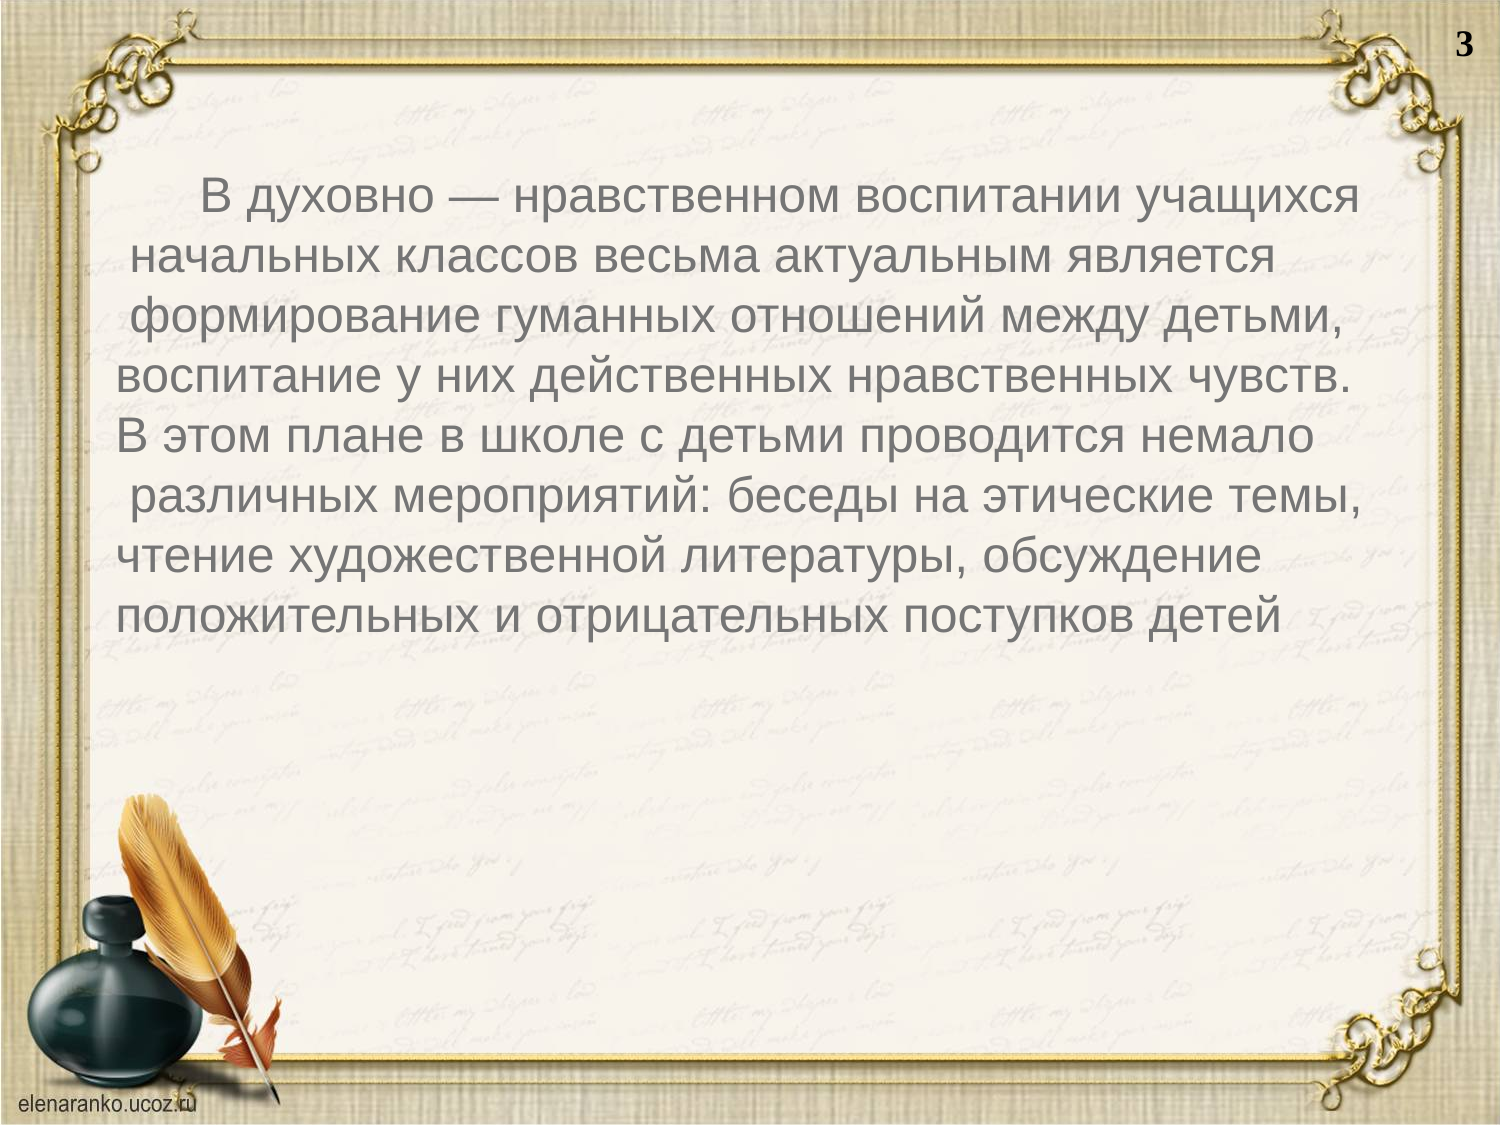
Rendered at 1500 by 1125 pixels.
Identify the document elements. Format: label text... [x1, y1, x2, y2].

text_box В духовно — нравственном воспитании учащихся начальных классов весьма актуальным является формирование гуманных отношений между детьми, воспитание у них действенных нравственных чувств. В этом плане в школе с детьми проводится немало различных мероприятий: беседы на этические темы, чтение художественной литературы, обсуждение положительных и отрицательных поступков детей [100, 0, 1500, 700]
picture [0, 0, 1500, 1125]
